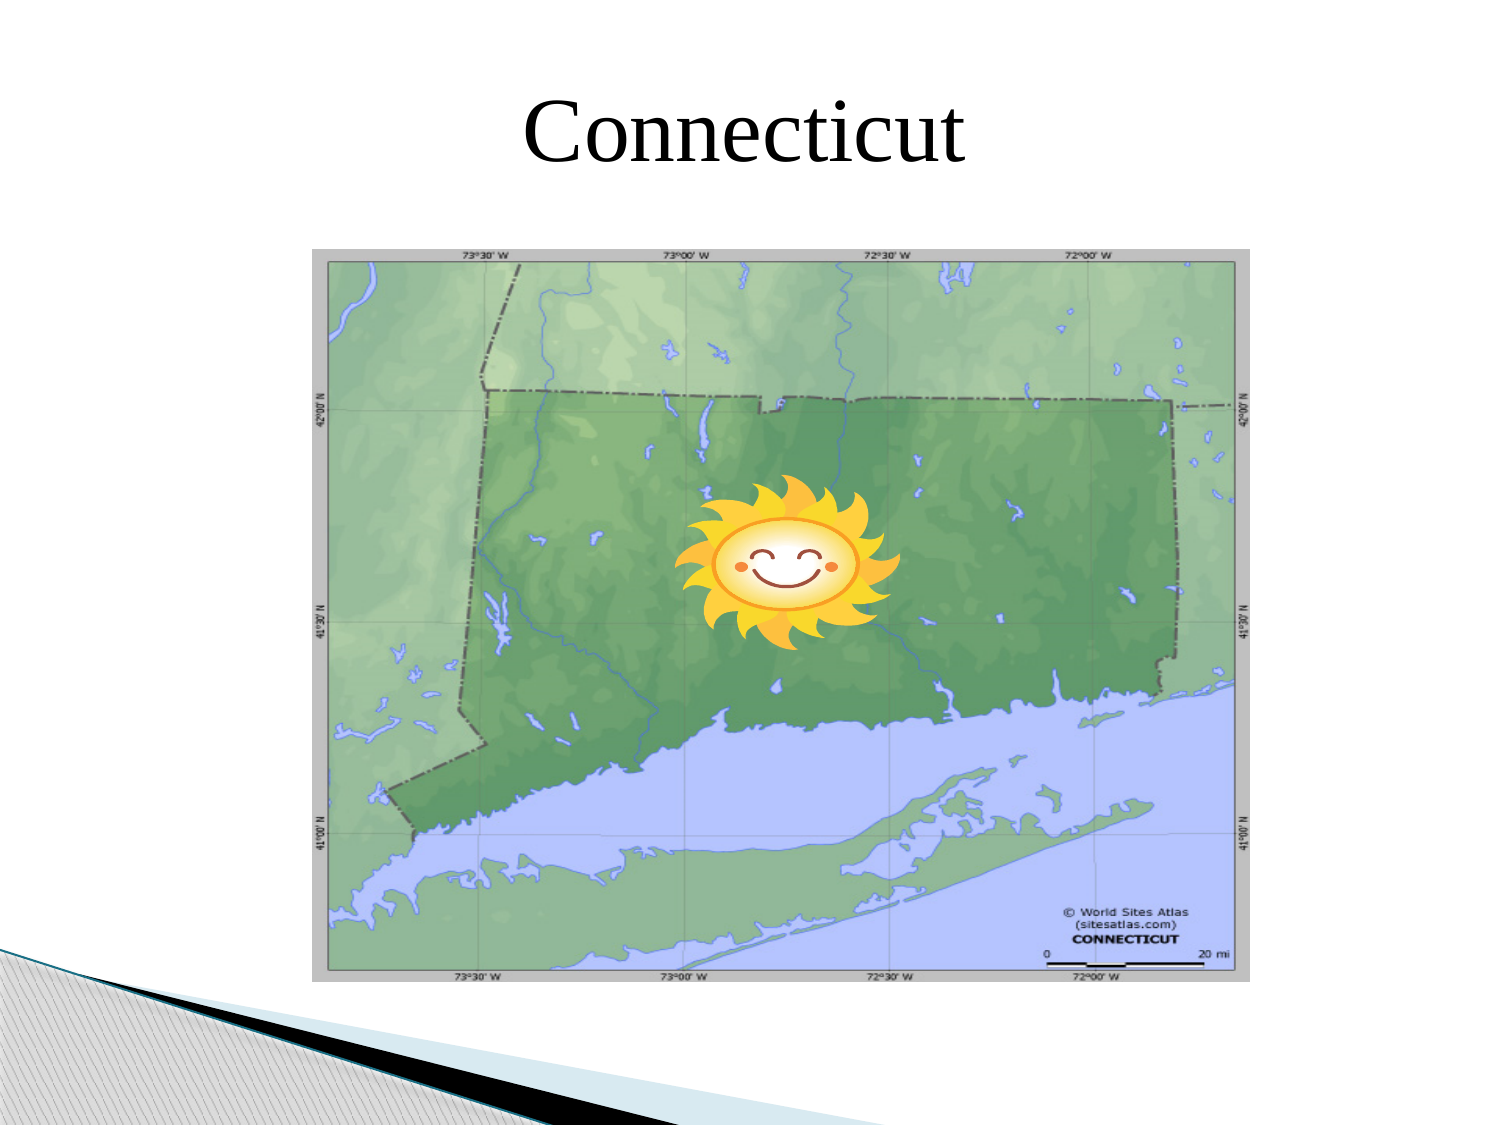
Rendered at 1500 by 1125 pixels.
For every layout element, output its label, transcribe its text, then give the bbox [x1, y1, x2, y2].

text_box Connecticut [299, 62, 1190, 188]
picture [312, 249, 1251, 982]
